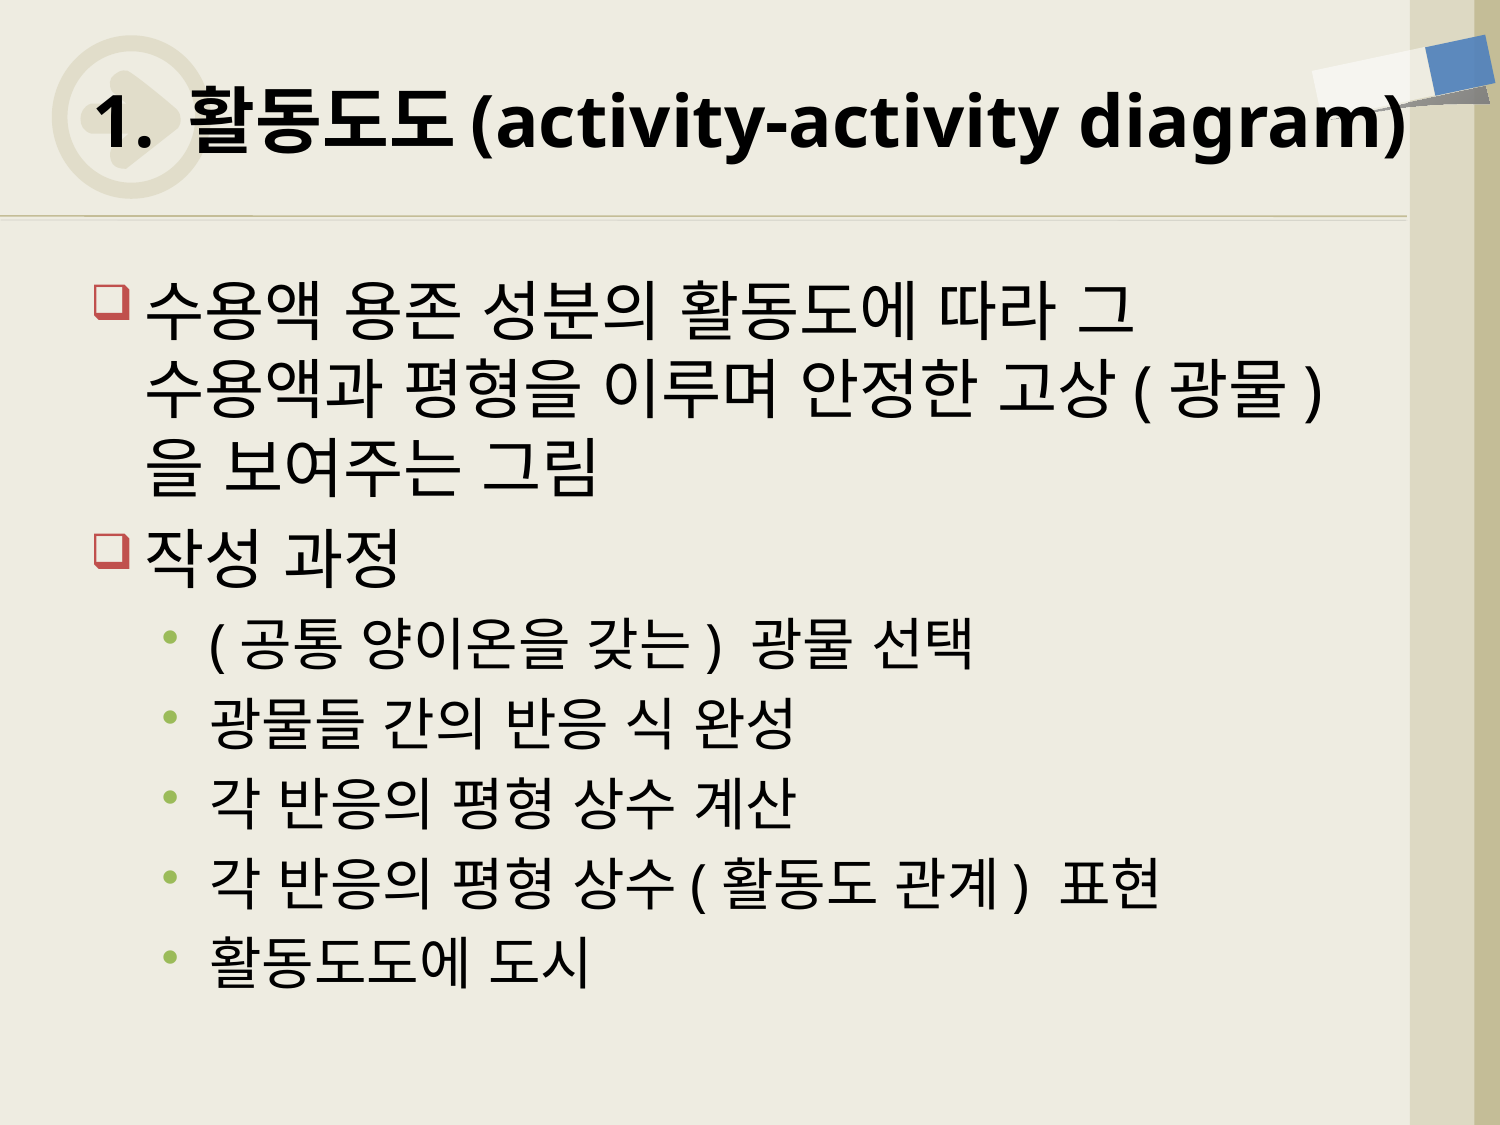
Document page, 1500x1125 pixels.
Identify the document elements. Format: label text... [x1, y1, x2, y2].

title 1. 활동도도(activity-activity diagram) [75, 24, 1425, 213]
list 수용액 용존 성분의 활동도에 따라 그 수용액과 평형을 이루며 안정한 고상(광물)을 보여주는 그림 작성 과정 (공통 양이온을 갖는) 광물 선택 광물들 간의 반응 식 완성 각 반응의 평형 상수 계산 각 반응의 평형 상수(활동도 관계) 표현 활동도도에 도시 [75, 262, 1406, 1005]
